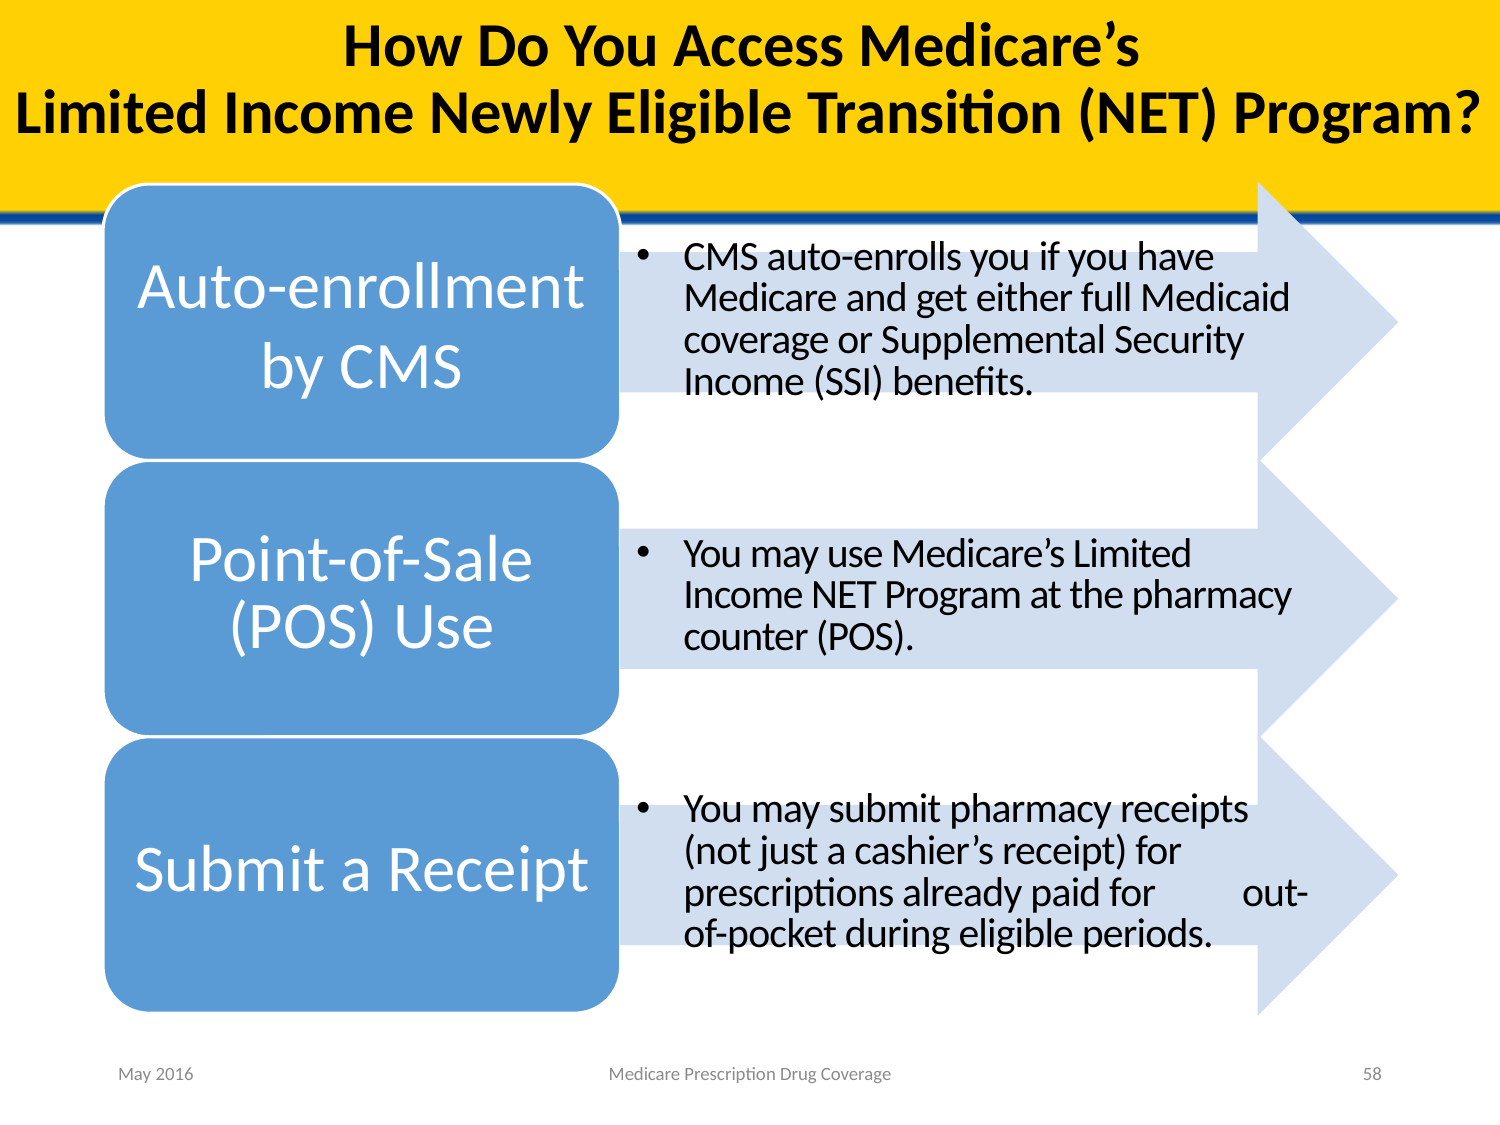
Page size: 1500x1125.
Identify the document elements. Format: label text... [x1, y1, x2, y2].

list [103, 184, 1397, 1014]
slide_number 58 [1059, 1042, 1397, 1103]
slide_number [103, 1042, 441, 1103]
picture [0, 157, 1500, 1125]
footer Medicare Prescription Drug Coverage [496, 1042, 1004, 1103]
title How Do You Access Medicare’s Limited Income Newly Eligible Transition (NET) Program? [0, 2, 1500, 157]
